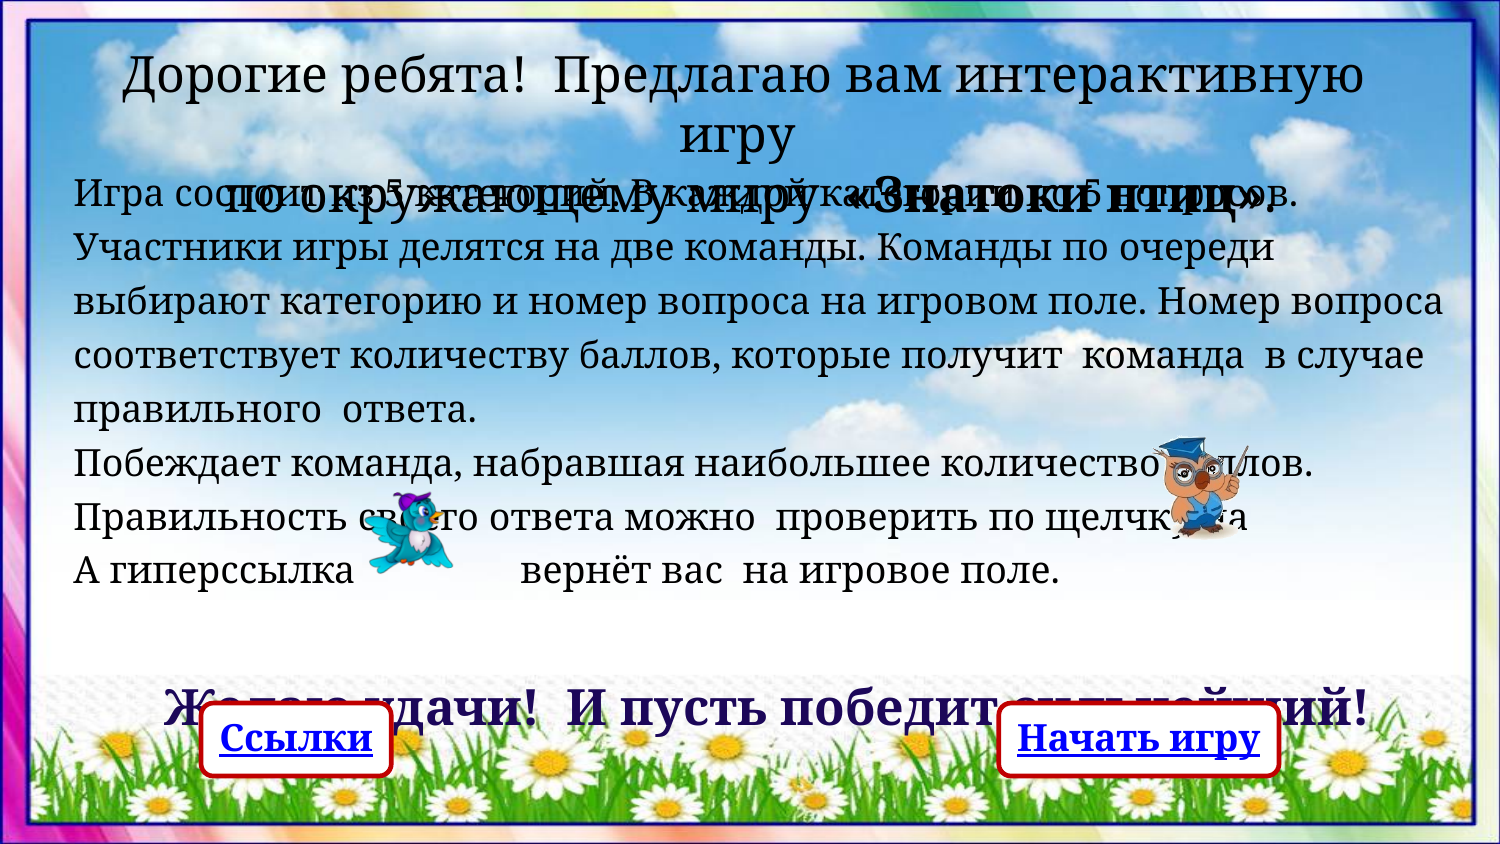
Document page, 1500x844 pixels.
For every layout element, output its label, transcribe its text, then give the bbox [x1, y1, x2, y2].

text_box Начать игру [998, 703, 1280, 777]
text_box Ссылки [201, 703, 392, 777]
picture [0, 0, 1500, 844]
text_box Игра состоит из 5 категорий. В каждой категории по 5 вопросов. Участники игры делятся на две команды. Команды по очереди выбирают категорию и номер вопроса на игровом поле. Номер вопроса соответствует количеству баллов, которые получит команда в случае правильного ответа. Побеждает команда, набравшая наибольшее количество баллов. Правильность своего ответа можно проверить по щелчку на А гиперссылка вернёт вас на игровое поле. Желаю удачи! И пусть победит сильнейший! [58, 152, 1477, 743]
text_box Дорогие ребята! Предлагаю вам интерактивную игру по окружающему миру «Знатоки птиц». [81, 35, 1407, 152]
